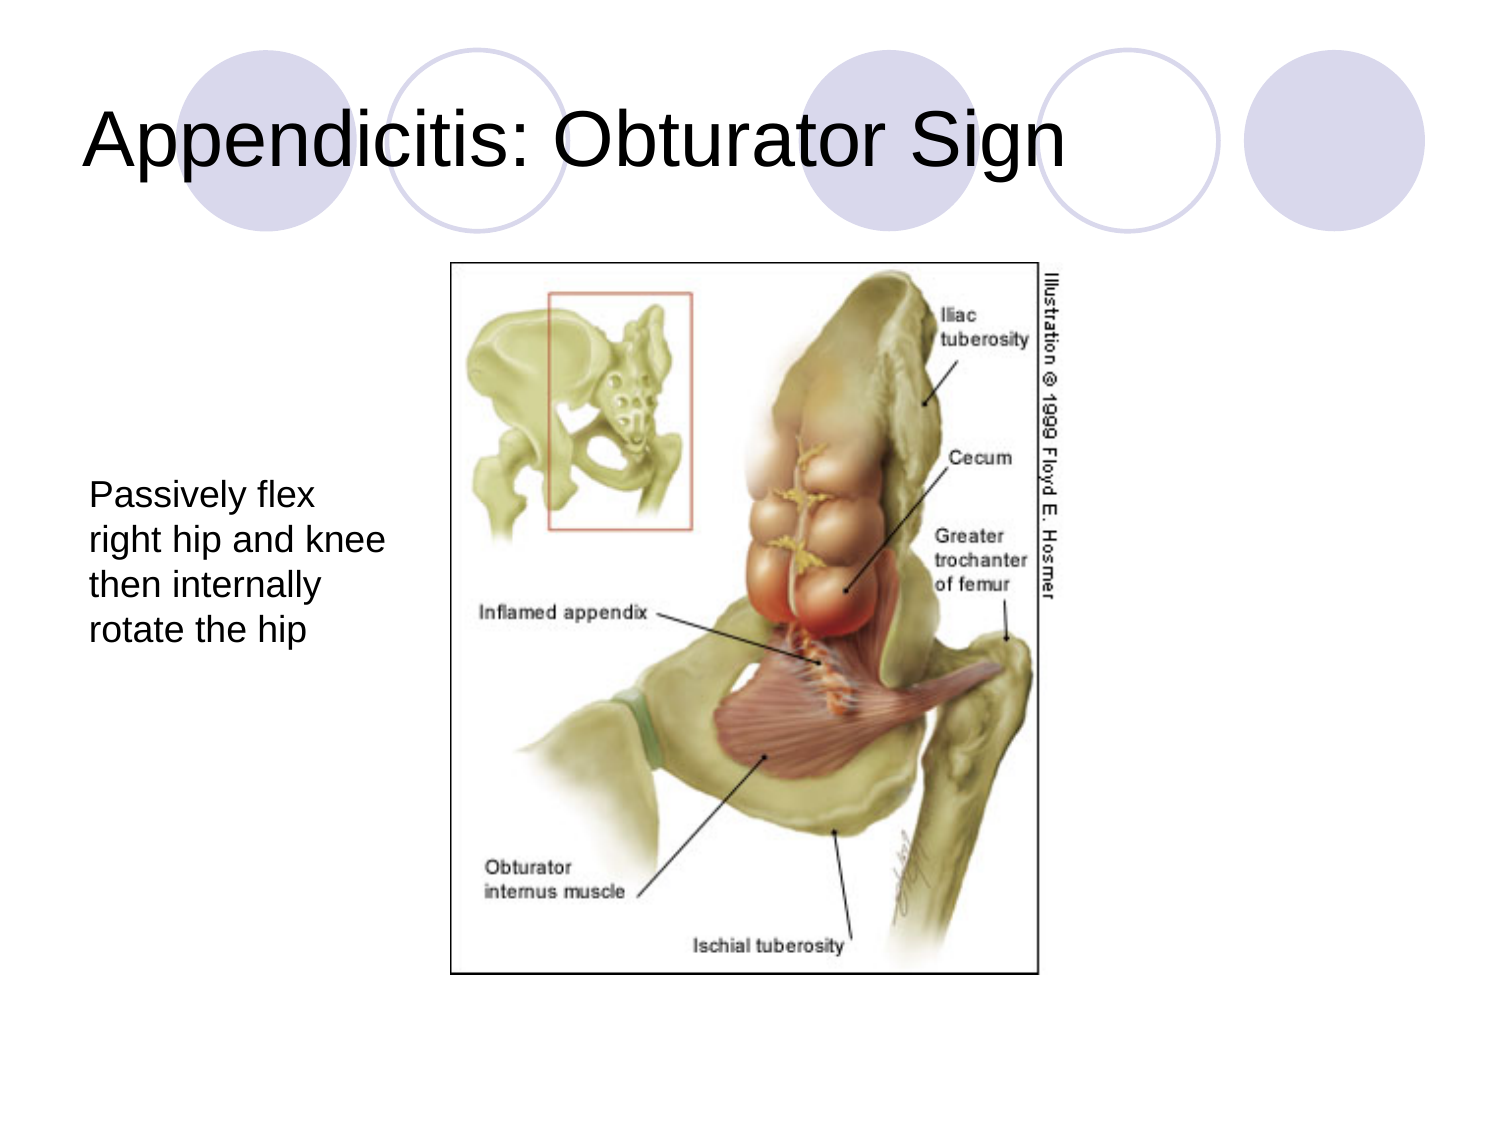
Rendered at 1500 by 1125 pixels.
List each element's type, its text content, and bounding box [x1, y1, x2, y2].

picture [449, 262, 1070, 976]
title Appendicitis: Obturator Sign [74, 44, 1426, 234]
text_box Passively flex right hip and knee then internally rotate the hip [81, 462, 394, 658]
